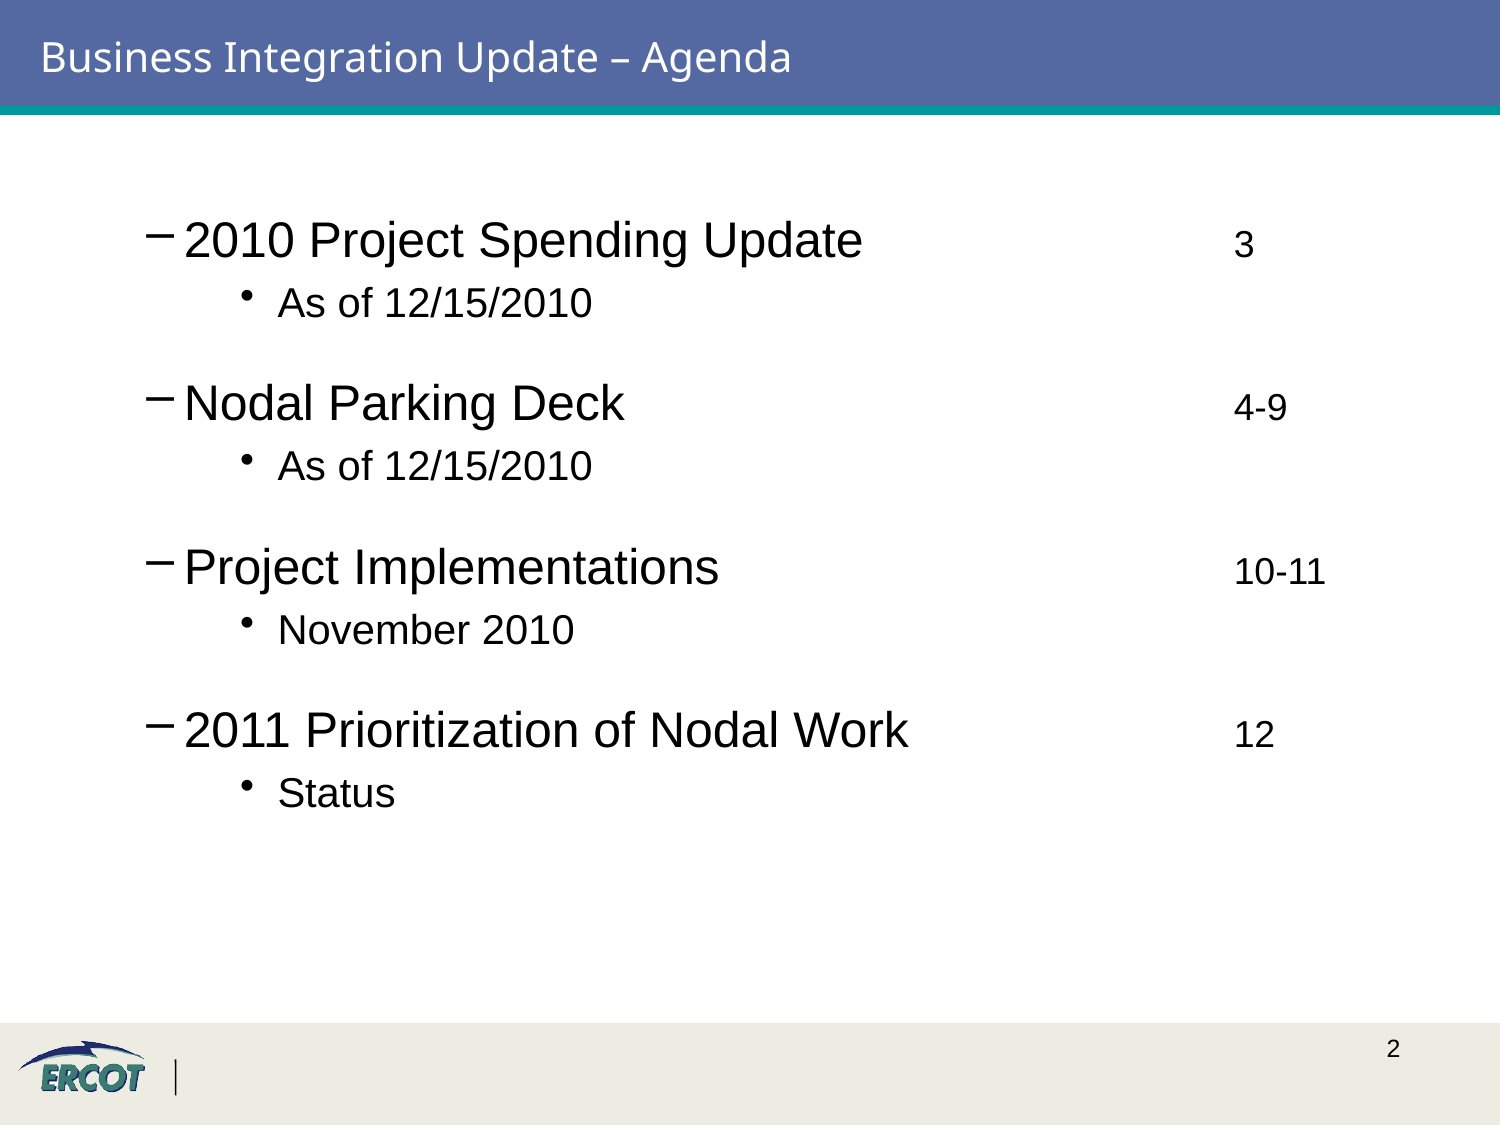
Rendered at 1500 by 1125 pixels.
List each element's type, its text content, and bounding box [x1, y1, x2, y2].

list 2010 Project Spending Update 3 As of 12/15/2010 Nodal Parking Deck 4-9 As of 12/15/2010 Project Implementations 10-11 November 2010 2011 Prioritization of Nodal Work 12 Status [74, 199, 1426, 1026]
picture [10, 1031, 151, 1111]
title Business Integration Update – Agenda [24, 0, 1013, 113]
